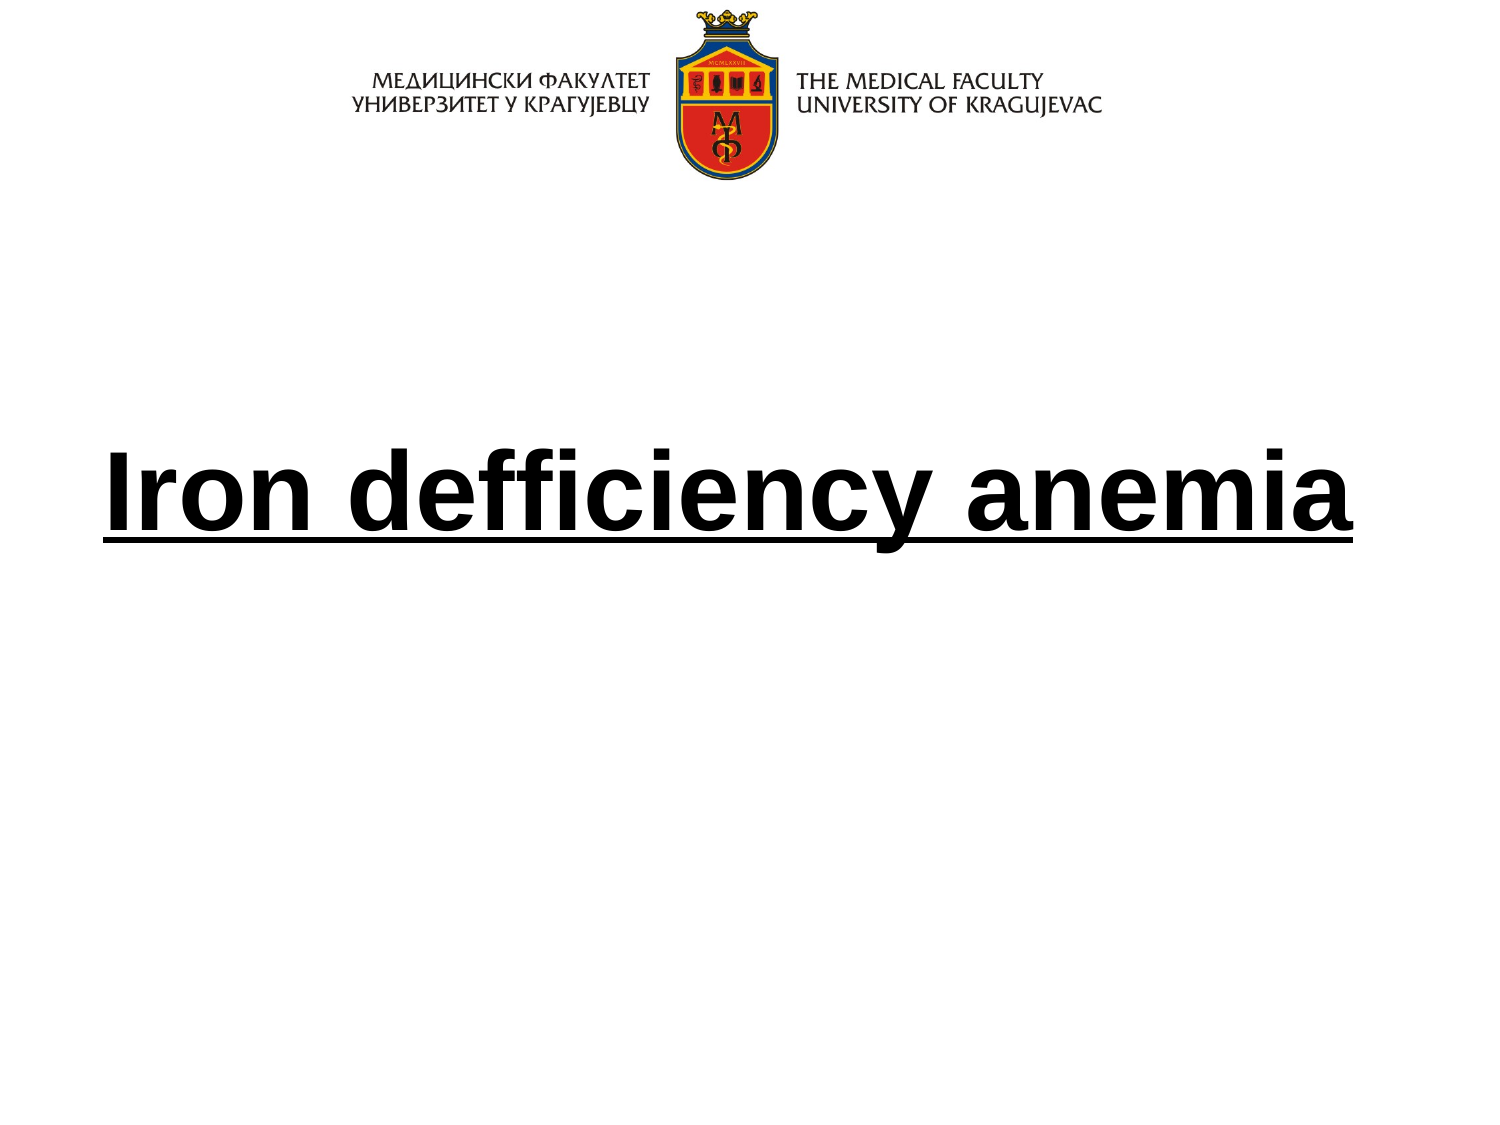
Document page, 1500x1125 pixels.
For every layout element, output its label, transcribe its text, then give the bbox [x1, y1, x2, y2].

picture [328, 0, 1125, 191]
text_box Iron defficiency anemia [88, 338, 1483, 608]
